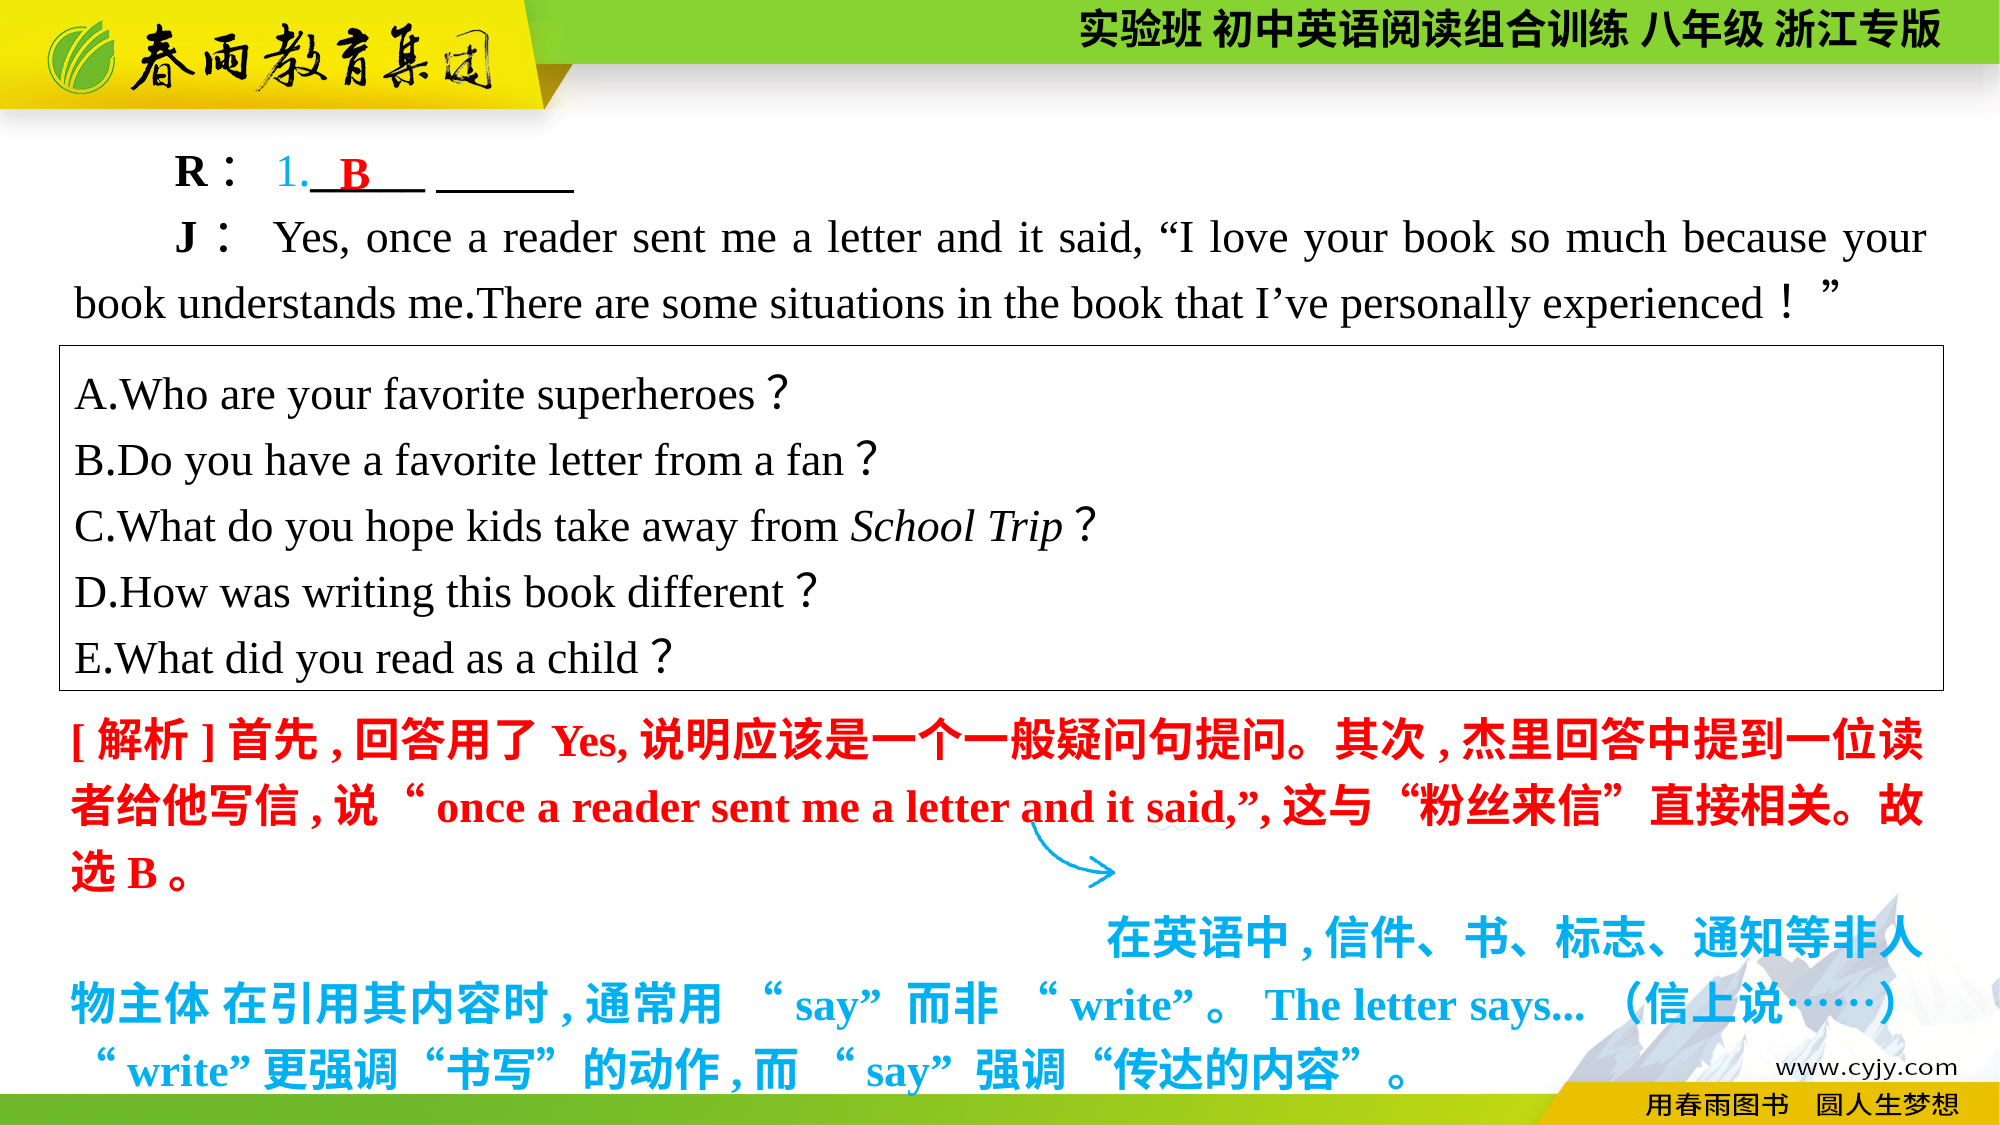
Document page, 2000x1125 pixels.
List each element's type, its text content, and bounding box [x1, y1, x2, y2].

text_box [解析]首先,回答用了Yes,说明应该是一个一般疑问句提问。其次,杰里回答中提到一位读者给他写信,说“once a reader sent me a letter and it said,”,这与“粉丝来信”直接相关。故选B。 在英语中,信件、书、标志、通知等非人物主体 在引用其内容时,通常用 “say” 而非 “write”。The letter says...（信上说……）“write”更强调“书写”的动作,而 “say” 强调“传达的内容”。 [55, 692, 1940, 1104]
picture [0, 0, 2000, 1125]
text_box B [324, 125, 386, 207]
text_box A.Who are your favorite superheroes？ B.Do you have a favorite letter from a fan？ C.What do you hope kids take away from School Trip？ D.How was writing this book different？ E.What did you read as a child？ [59, 345, 1944, 691]
list R：1._____ J：Yes, once a reader sent me a letter and it said, “I love your book so much because your book understands me.There are some situations in the book that I’ve personally experienced！” [59, 122, 1944, 332]
